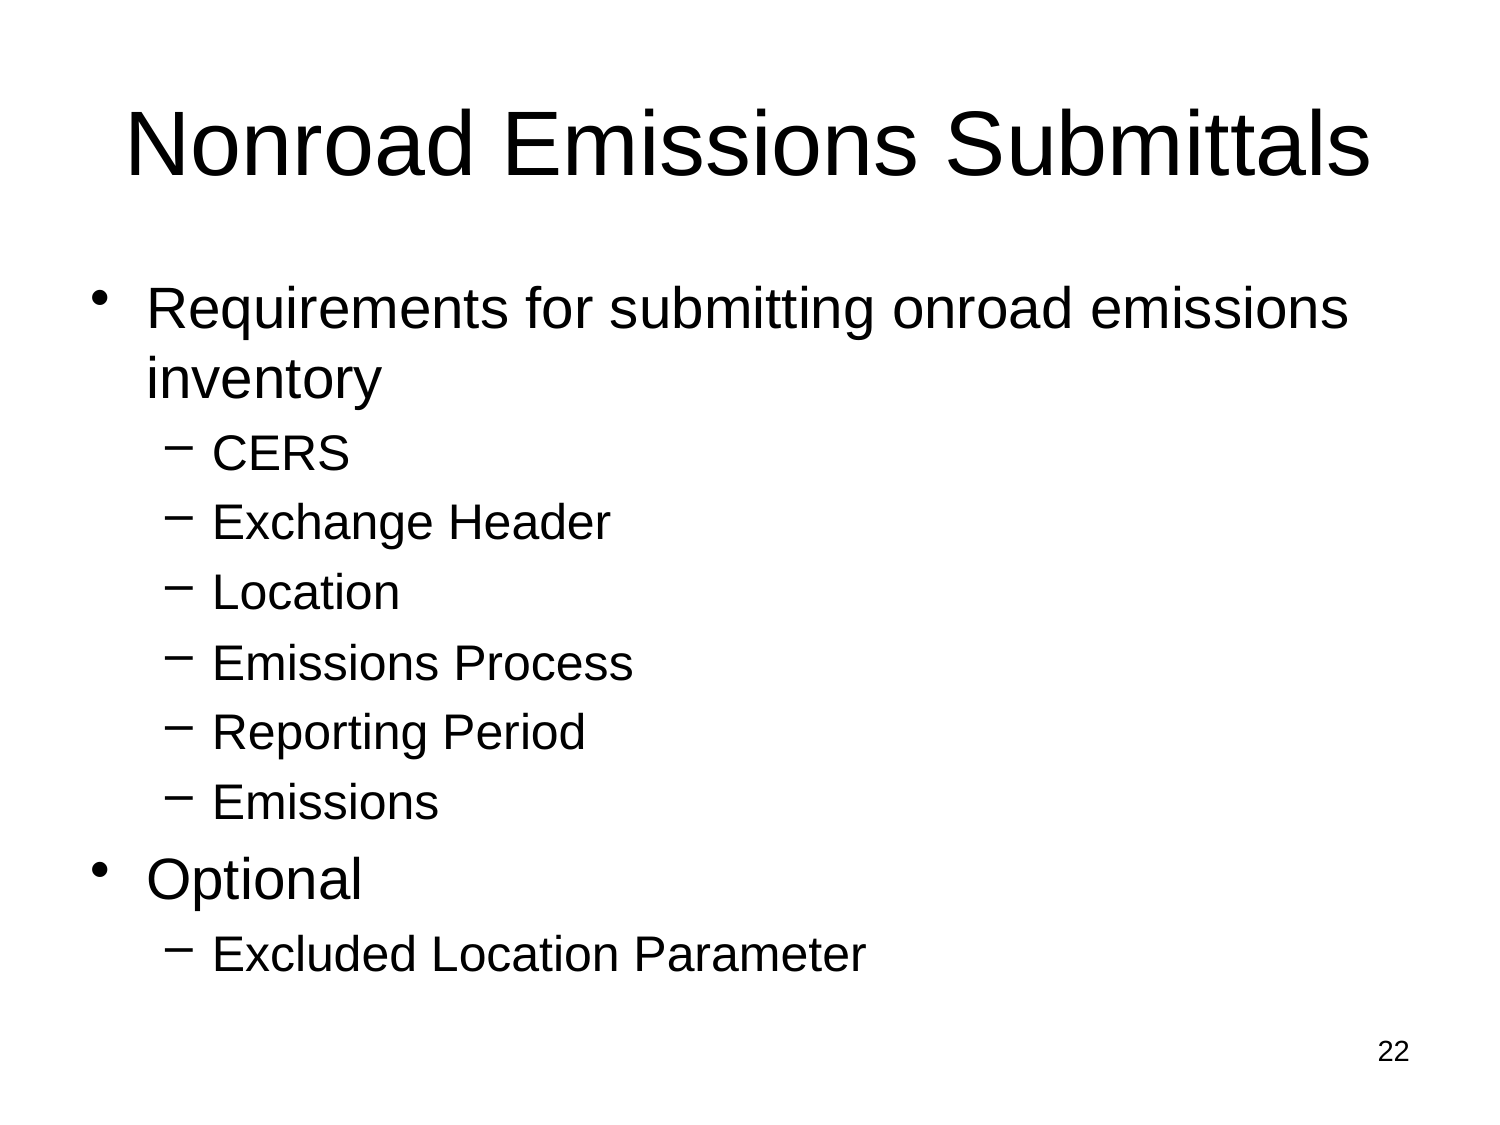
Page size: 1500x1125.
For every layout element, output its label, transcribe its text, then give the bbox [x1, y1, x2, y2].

slide_number 22 [1074, 1024, 1426, 1103]
list Requirements for submitting onroad emissions inventory CERS Exchange Header Location Emissions Process Reporting Period Emissions Optional Excluded Location Parameter [74, 262, 1426, 1006]
title Nonroad Emissions Submittals [74, 44, 1426, 233]
